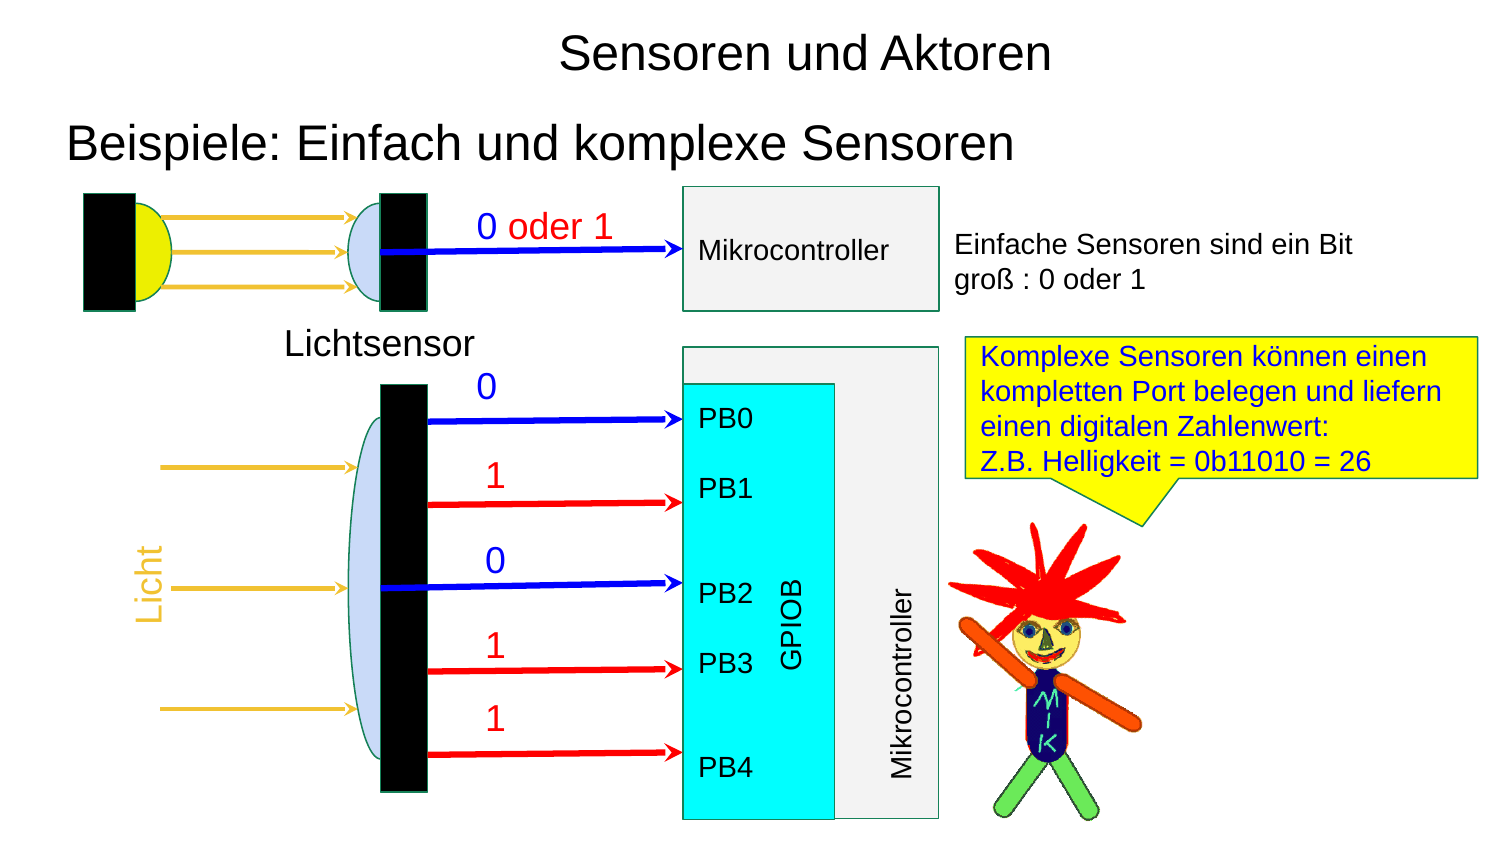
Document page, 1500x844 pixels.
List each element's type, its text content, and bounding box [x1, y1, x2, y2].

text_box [83, 193, 159, 312]
picture [935, 511, 1152, 830]
text_box Licht [109, 500, 154, 671]
text_box Mikrocontroller [867, 385, 933, 796]
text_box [160, 384, 428, 793]
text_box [427, 668, 684, 672]
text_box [160, 193, 421, 312]
text_box 0 [470, 521, 641, 581]
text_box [426, 186, 940, 329]
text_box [427, 582, 684, 589]
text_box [427, 418, 684, 422]
text_box PB0 PB1 PB2 PB3 PB4 [683, 384, 835, 820]
text_box Einfache Sensoren sind ein Bit groß : 0 oder 1 [944, 210, 1382, 319]
text_box Komplexe Sensoren können einen kompletten Port belegen und liefern einen digitalen Zahlenwert: Z.B. Helligkeit = 0b11010 = 26 [965, 336, 1478, 513]
text_box [683, 347, 939, 819]
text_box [427, 502, 684, 506]
text_box Beispiele: Einfach und komplexe Sensoren [50, 95, 1433, 203]
text_box 1 [470, 436, 641, 500]
text_box GPIOB [756, 516, 820, 687]
text_box Lichtsensor [269, 320, 547, 374]
title Sensoren und Aktoren [454, 0, 1158, 95]
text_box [427, 752, 684, 756]
text_box 1 [470, 680, 641, 749]
text_box 1 [470, 605, 641, 667]
text_box 0 [461, 347, 632, 417]
